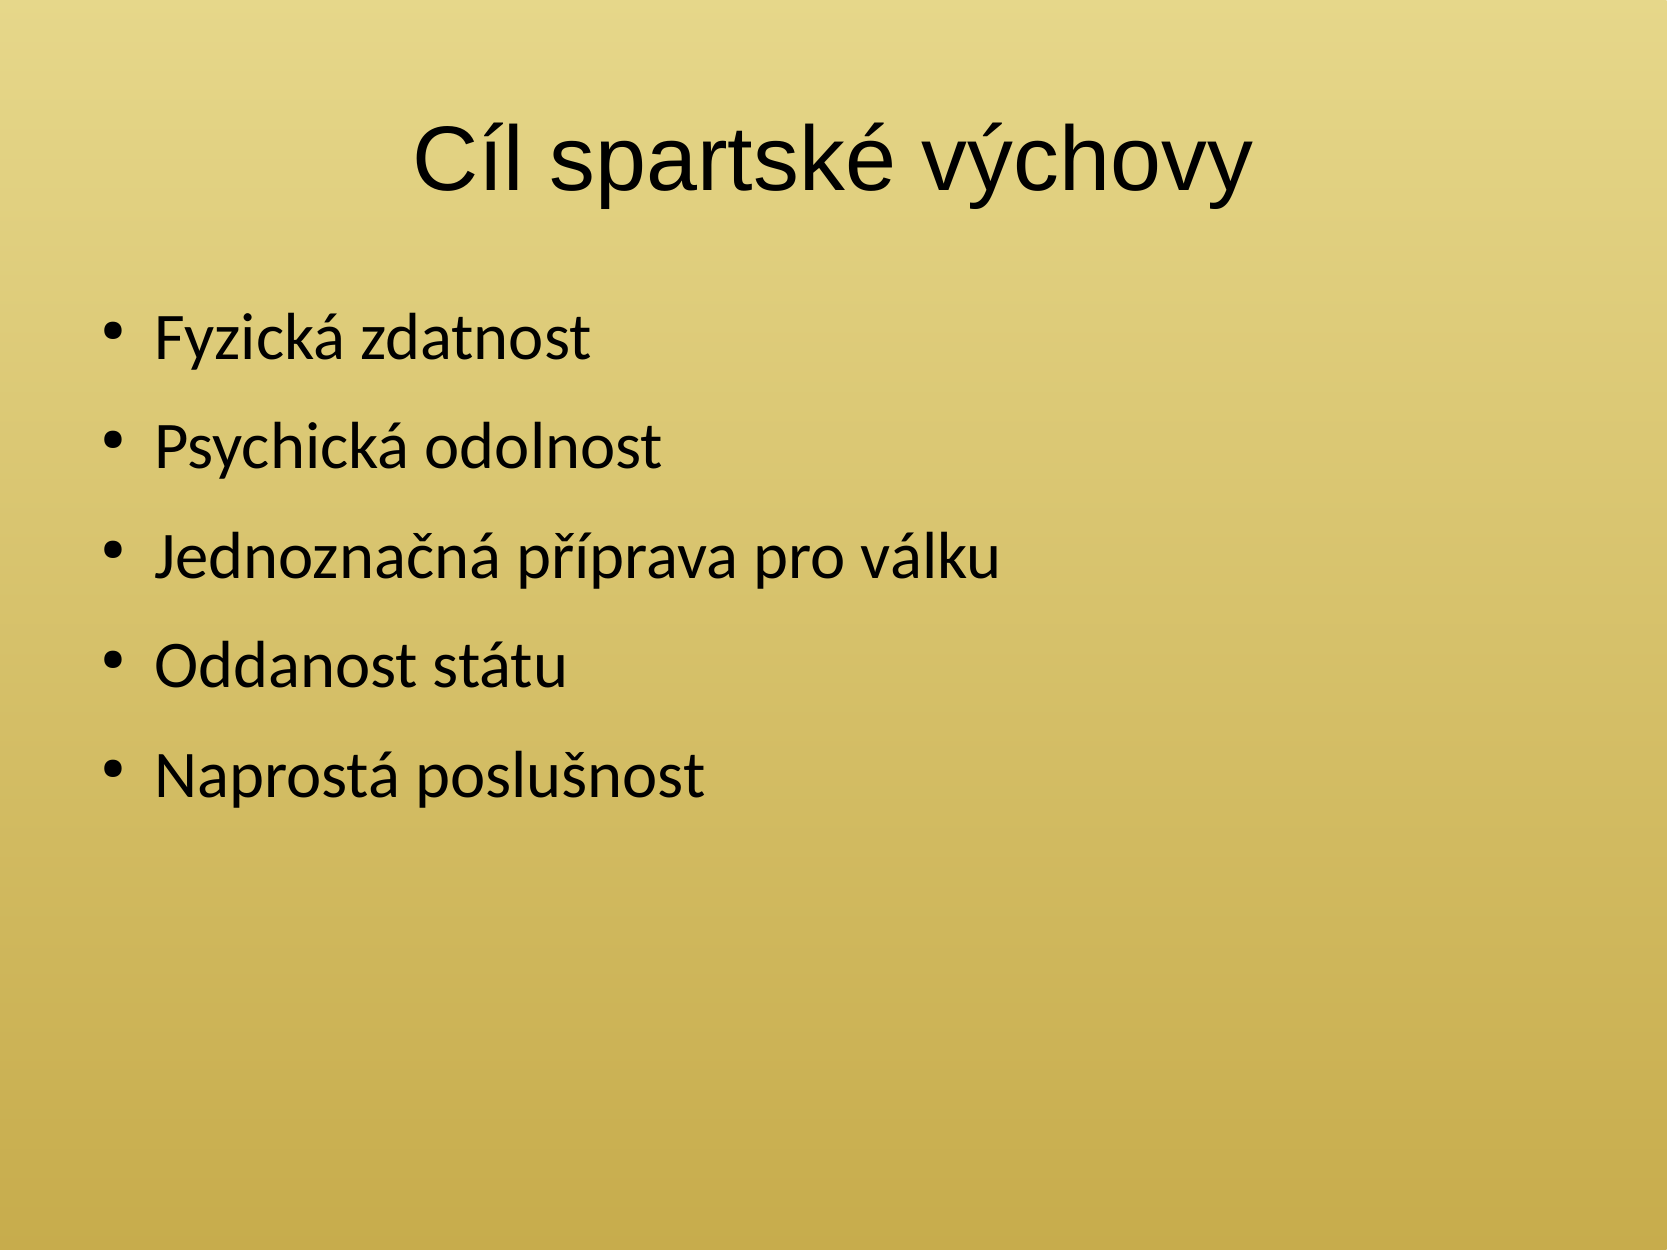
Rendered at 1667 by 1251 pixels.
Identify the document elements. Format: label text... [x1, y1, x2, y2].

list Fyzická zdatnost Psychická odolnost Jednoznačná příprava pro válku Oddanost státu Naprostá poslušnost [83, 292, 1584, 933]
title Cíl spartské výchovy [83, 49, 1584, 259]
